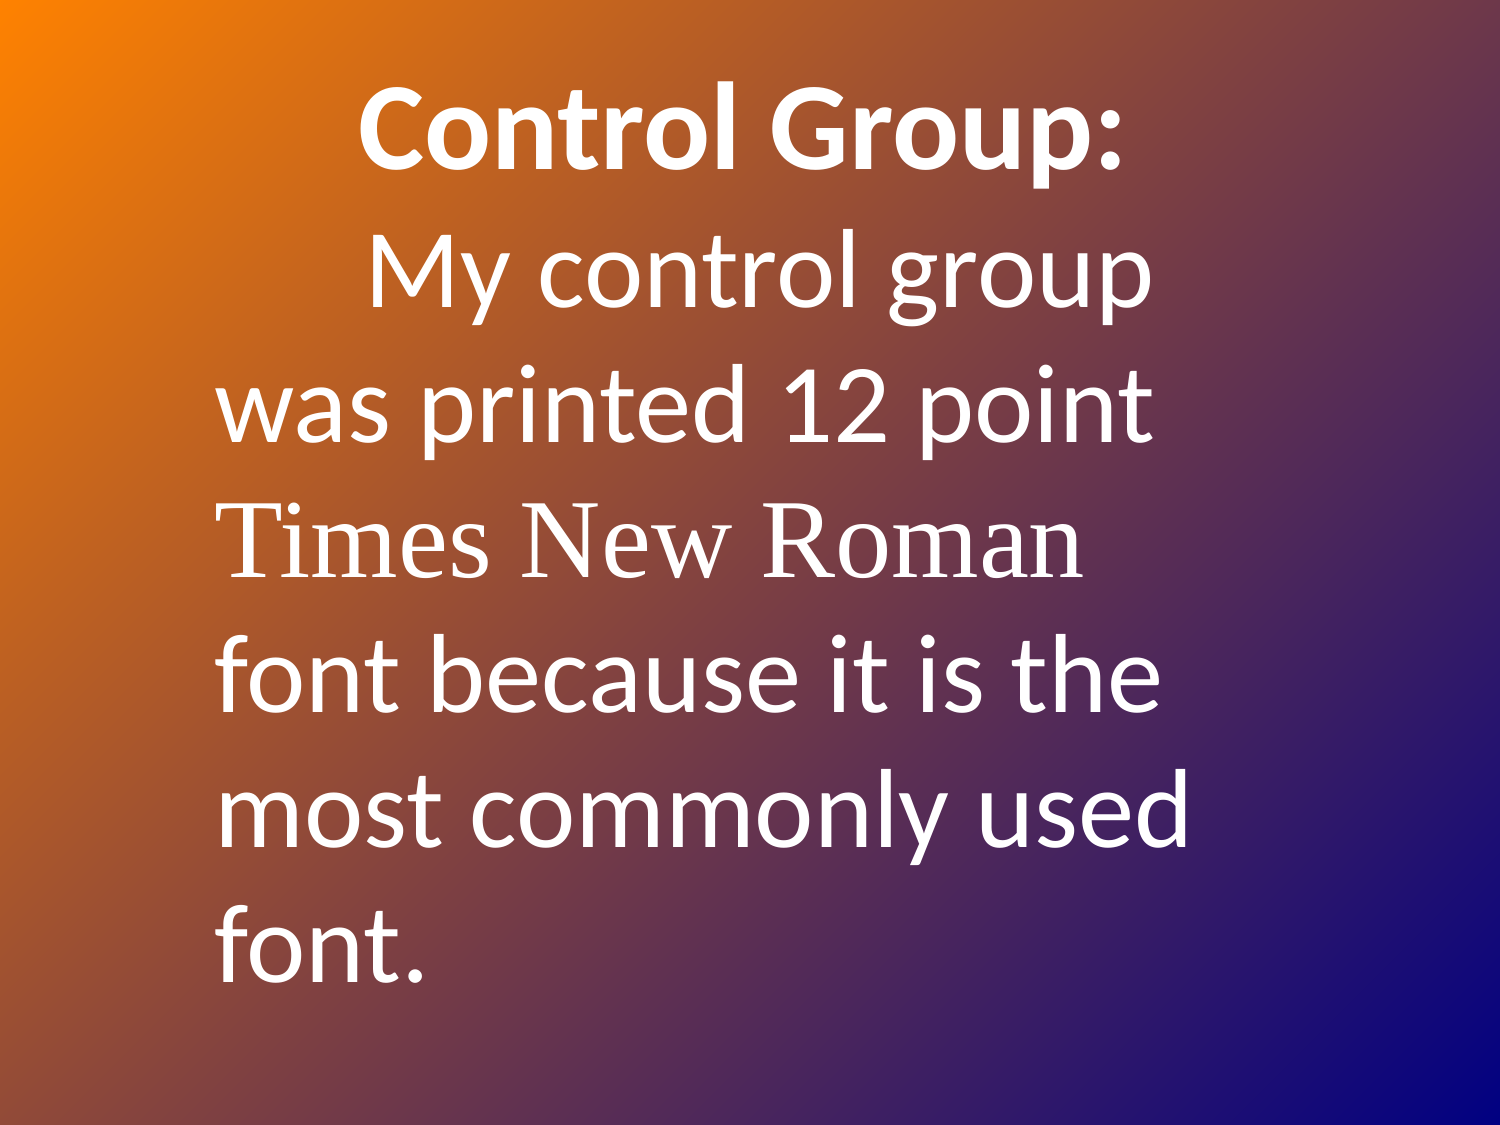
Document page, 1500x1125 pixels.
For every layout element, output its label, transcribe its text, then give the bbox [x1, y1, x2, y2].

text_box Control Group: My control group was printed 12 point Times New Roman font because it is the most commonly used font. [200, 37, 1288, 1013]
